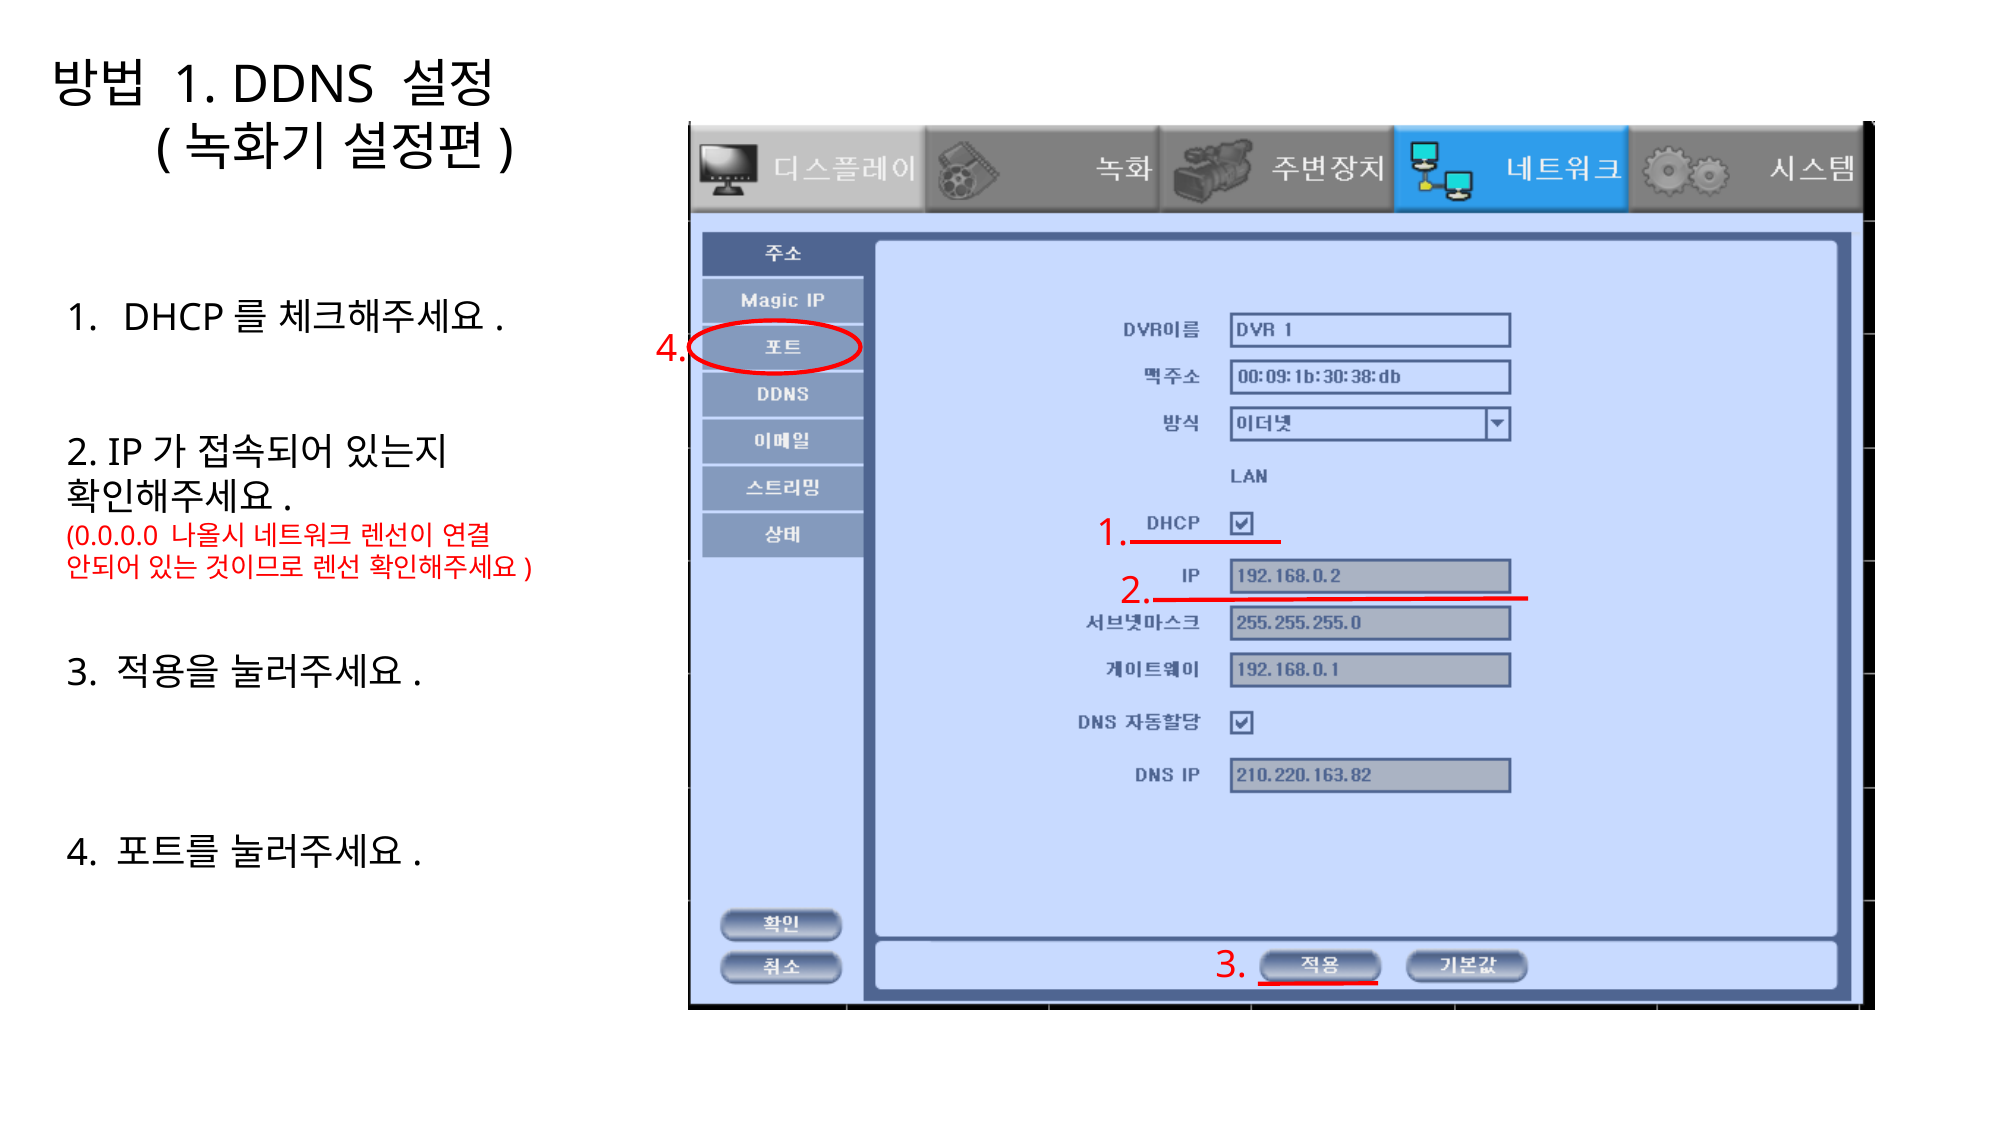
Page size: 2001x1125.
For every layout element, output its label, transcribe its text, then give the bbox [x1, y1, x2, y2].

text_box DHCP를 체크해주세요. 2. IP가 접속되어 있는지 확인해주세요. (0.0.0.0 나올시 네트워크 렌선이 연결 안되어 있는 것이므로 렌선 확인해주세요) 3. 적용을 눌러주세요. 4. 포트를 눌러주세요. [51, 240, 582, 881]
text_box 방법 1. DDNS 설정 (녹화기 설정편) [36, 43, 634, 183]
picture [688, 121, 1875, 1010]
text_box 4. [640, 316, 688, 377]
